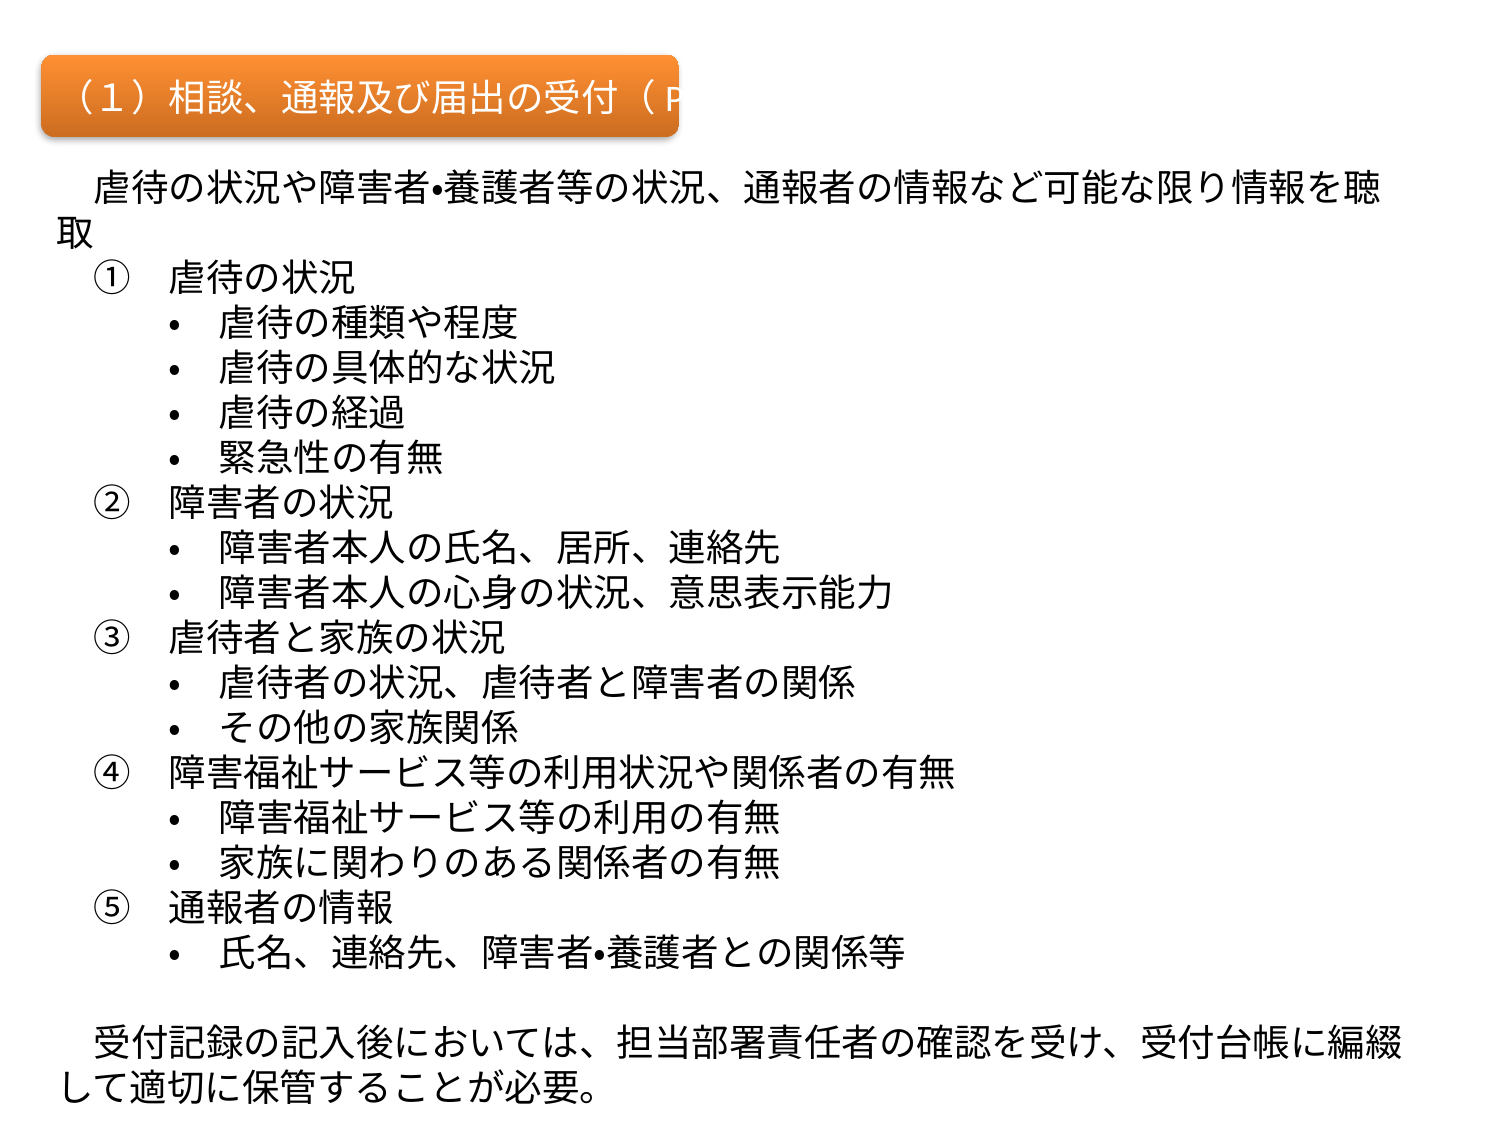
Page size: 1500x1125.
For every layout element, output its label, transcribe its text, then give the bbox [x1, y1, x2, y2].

text_box （１）相談、通報及び届出の受付（P.30） 虐待の状況や障害者・養護者等の状況、通報者の情報など可能な限り情報を聴取 ① 虐待の状況 ・ 虐待の種類や程度 ・ 虐待の具体的な状況 ・ 虐待の経過 ・ 緊急性の有無 ② 障害者の状況 ・ 障害者本人の氏名、居所、連絡先 ・ 障害者本人の心身の状況、意思表示能力 ③ 虐待者と家族の状況 ・ 虐待者の状況、虐待者と障害者の関係 ・ その他の家族関係 ④ 障害福祉サービス等の利用状況や関係者の有無 ・ 障害福祉サービス等の利用の有無 ・ 家族に関わりのある関係者の有無 ⑤ 通報者の情報 ・ 氏名、連絡先、障害者・養護者との関係等 受付記録の記入後においては、担当部署責任者の確認を受け、受付台帳に編綴して適切に保管することが必要。 [41, 66, 1424, 1125]
text_box [41, 54, 679, 66]
